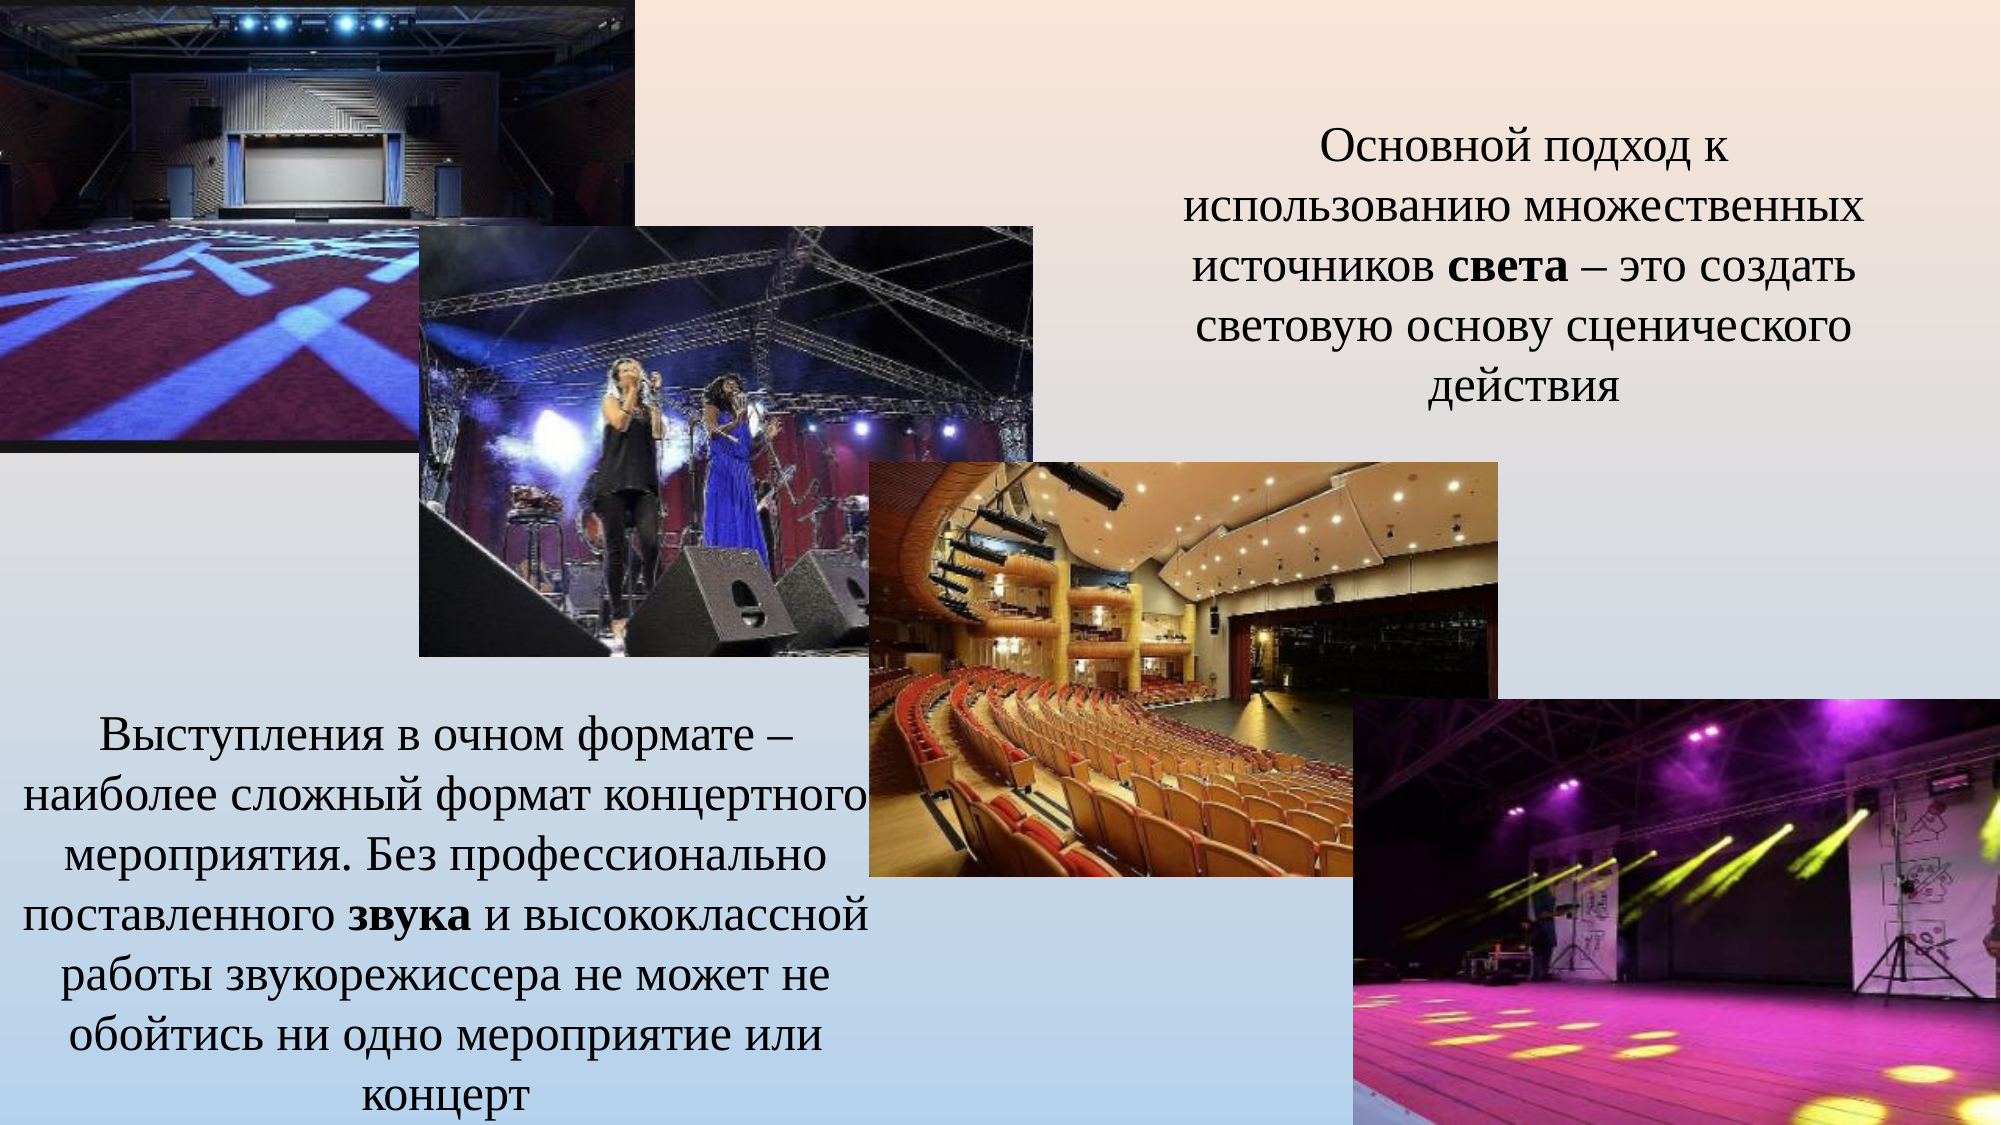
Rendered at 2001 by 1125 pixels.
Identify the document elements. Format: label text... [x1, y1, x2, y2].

text_box Основной подход к использованию множественных источников света – это создать световую основу сценического действия [1153, 104, 1895, 420]
text_box Выступления в очном формате – наиболее сложный формат концертного мероприятия. Без профессионально поставленного звука и высококлассной работы звукорежиссера не может не обойтись ни одно мероприятие или концерт [0, 692, 892, 1125]
picture [0, 0, 2000, 1125]
